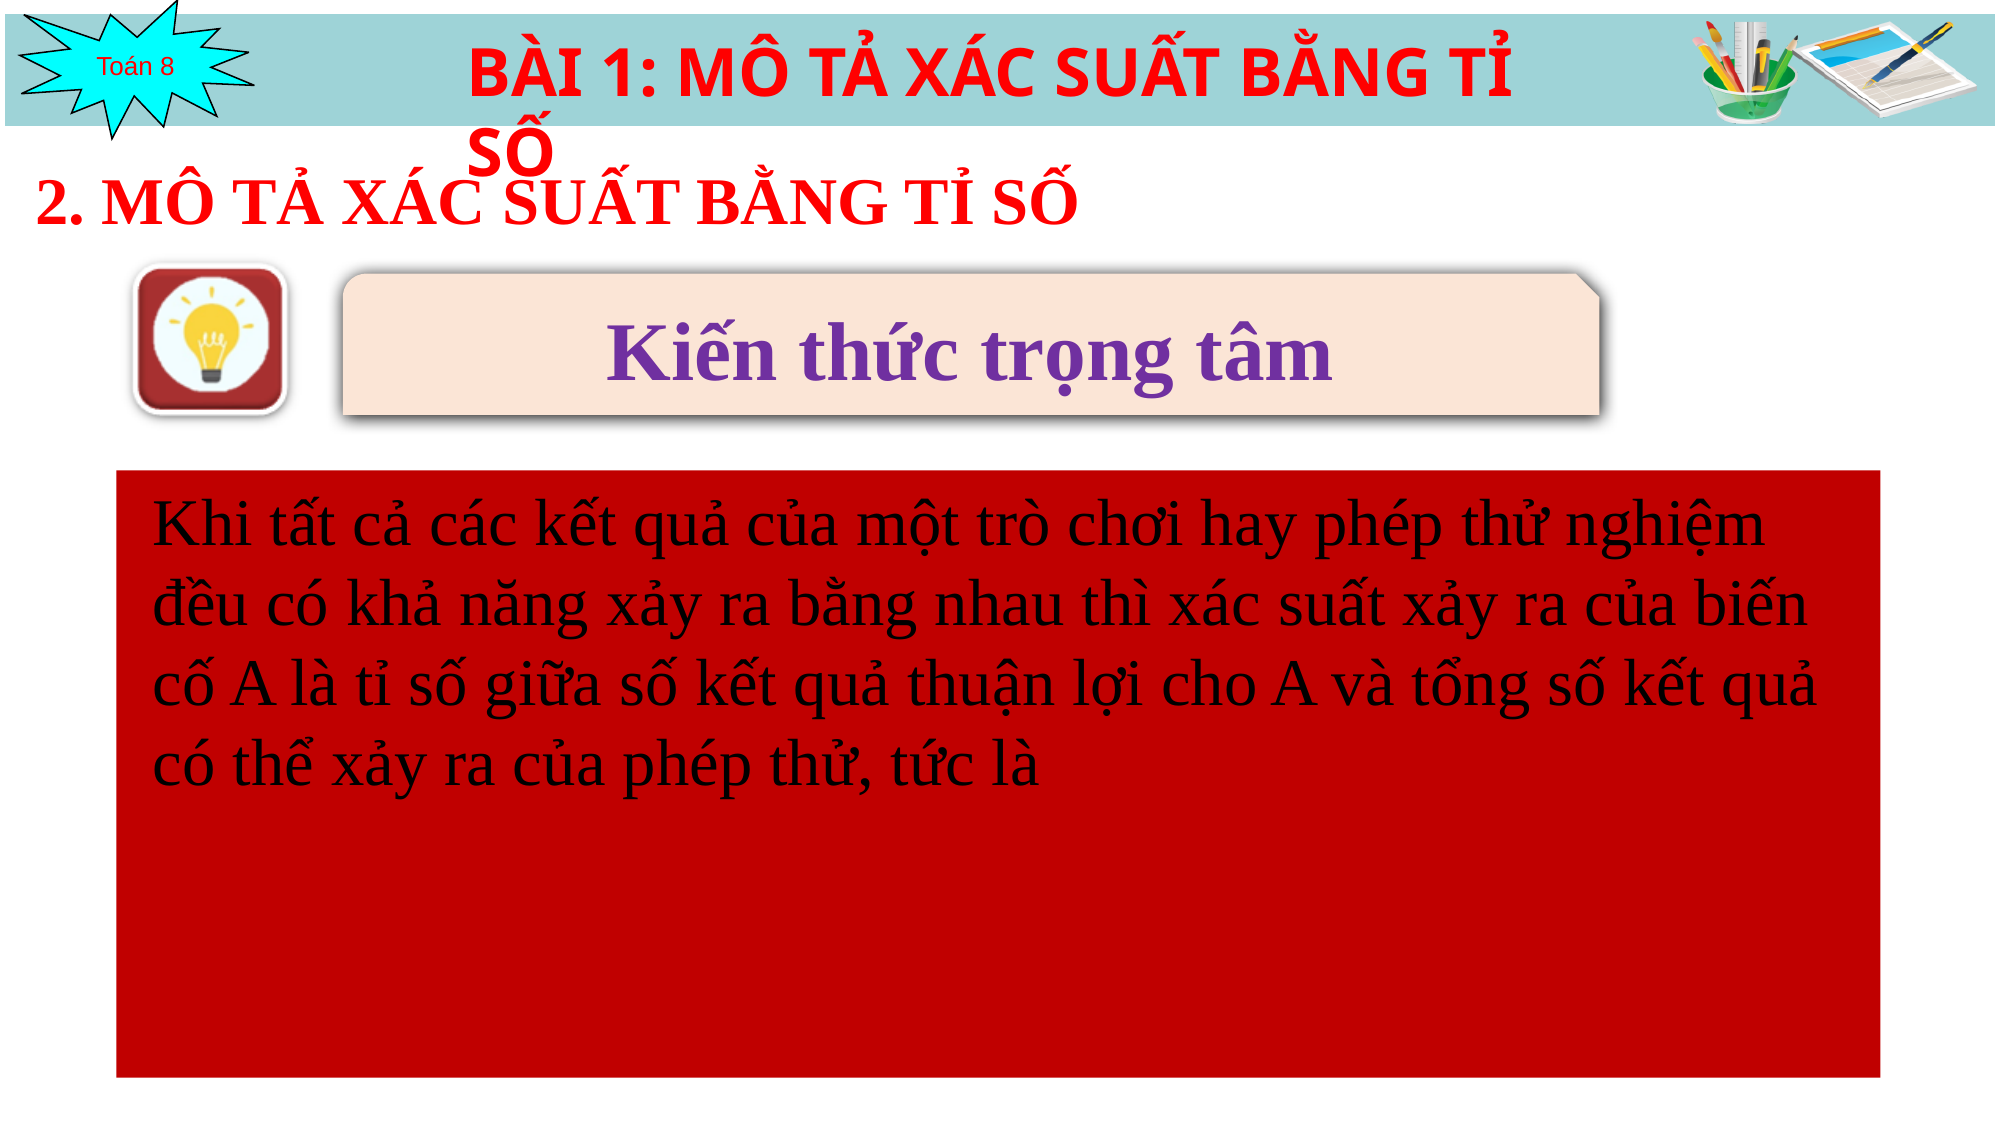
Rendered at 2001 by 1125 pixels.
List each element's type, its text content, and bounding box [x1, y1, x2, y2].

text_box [342, 273, 1600, 415]
picture [116, 249, 306, 436]
text_box 2. MÔ TẢ XÁC SUẤT BẰNG TỈ SỐ [19, 152, 1745, 254]
text_box [115, 469, 1881, 1079]
text_box BÀI 1: MÔ TẢ XÁC SUẤT BẰNG TỈ SỐ [452, 139, 1548, 152]
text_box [0, 0, 2000, 139]
